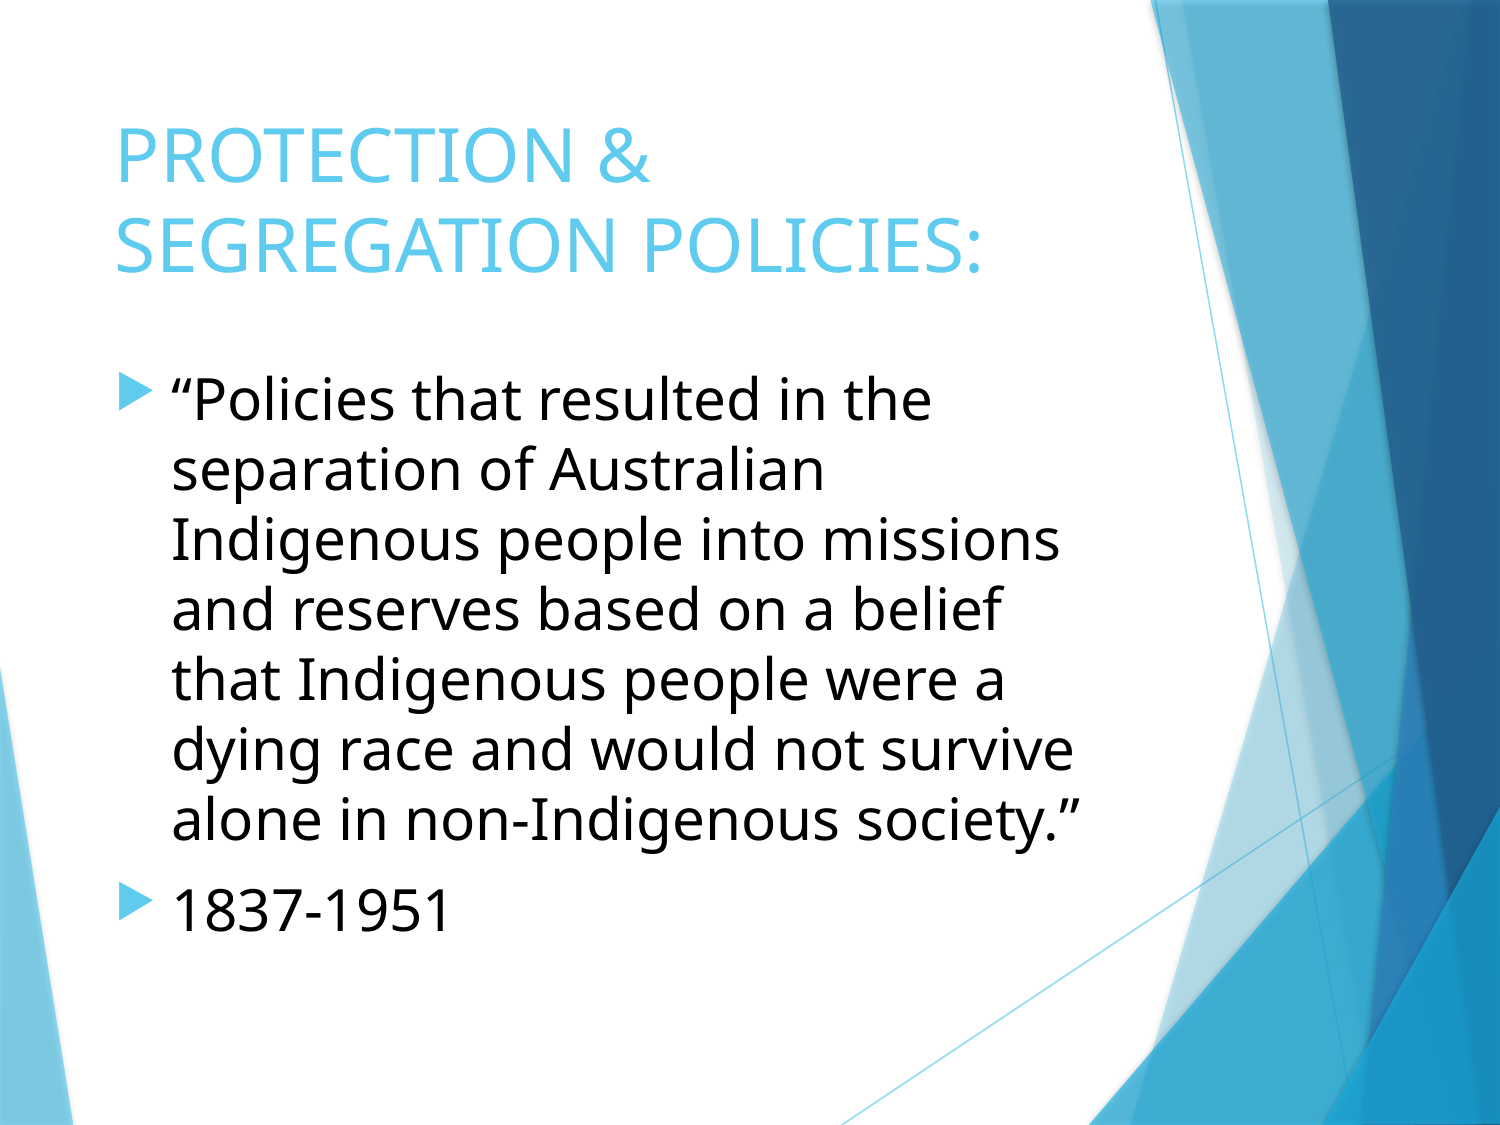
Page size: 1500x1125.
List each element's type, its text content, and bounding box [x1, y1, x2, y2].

list “Policies that resulted in the separation of Australian Indigenous people into missions and reserves based on a belief that Indigenous people were a dying race and would not survive alone in non-Indigenous society.” 1837-1951 [99, 354, 1142, 992]
title PROTECTION & SEGREGATION POLICIES: [99, 99, 1142, 317]
